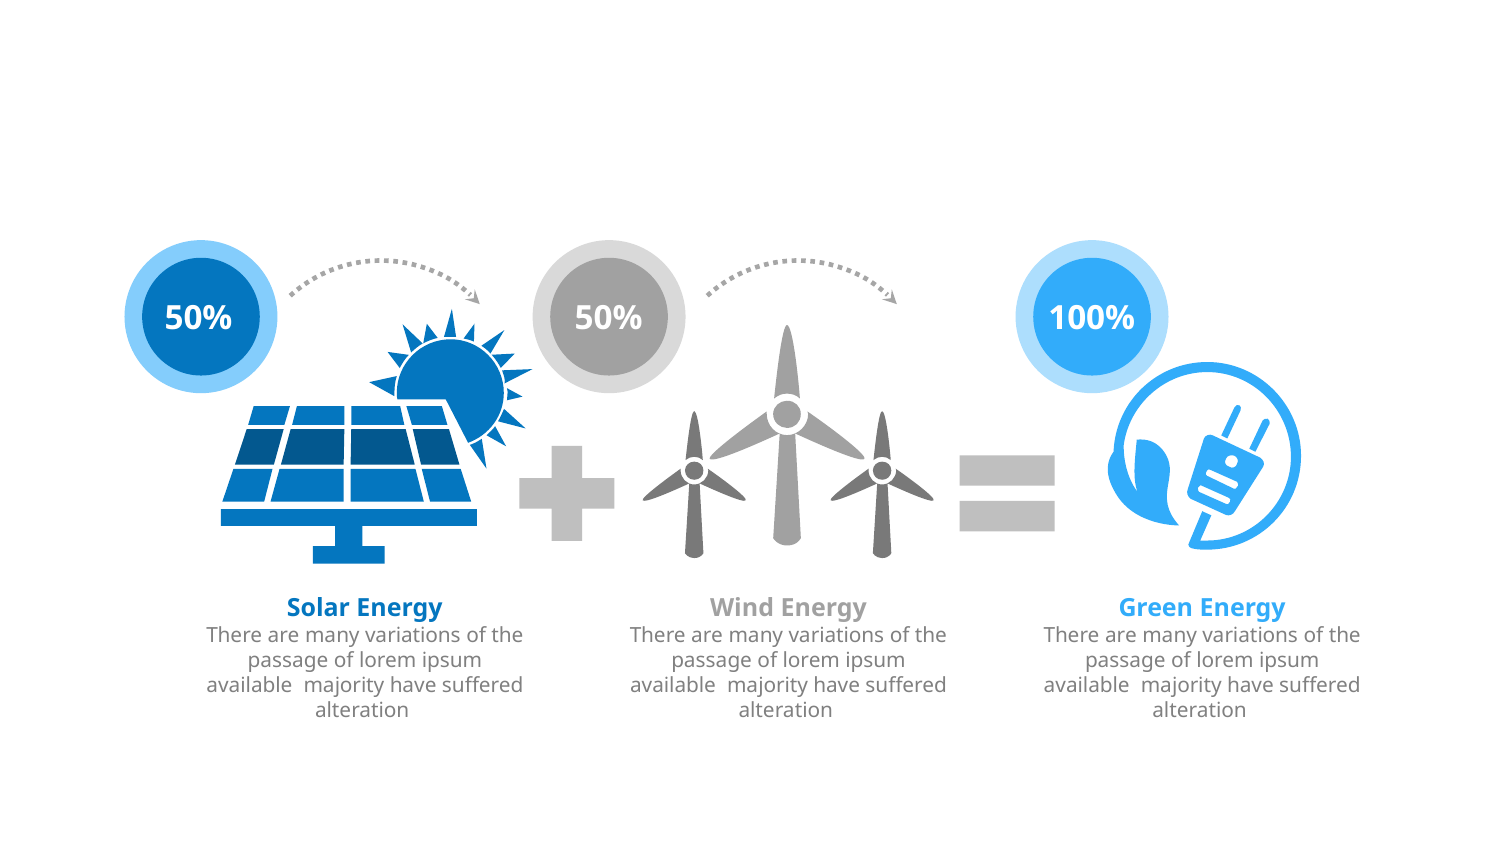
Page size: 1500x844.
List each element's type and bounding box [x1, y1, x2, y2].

text_box [202, 590, 528, 698]
text_box [532, 239, 686, 394]
text_box [537, 445, 615, 541]
text_box [1015, 239, 1169, 394]
text_box [220, 308, 533, 564]
text_box [626, 590, 951, 698]
text_box [959, 455, 1055, 486]
text_box [124, 239, 278, 394]
text_box [706, 259, 897, 323]
text_box [640, 324, 937, 559]
text_box [1103, 361, 1302, 550]
text_box [289, 259, 480, 307]
text_box [959, 500, 1055, 532]
text_box [1039, 590, 1365, 698]
